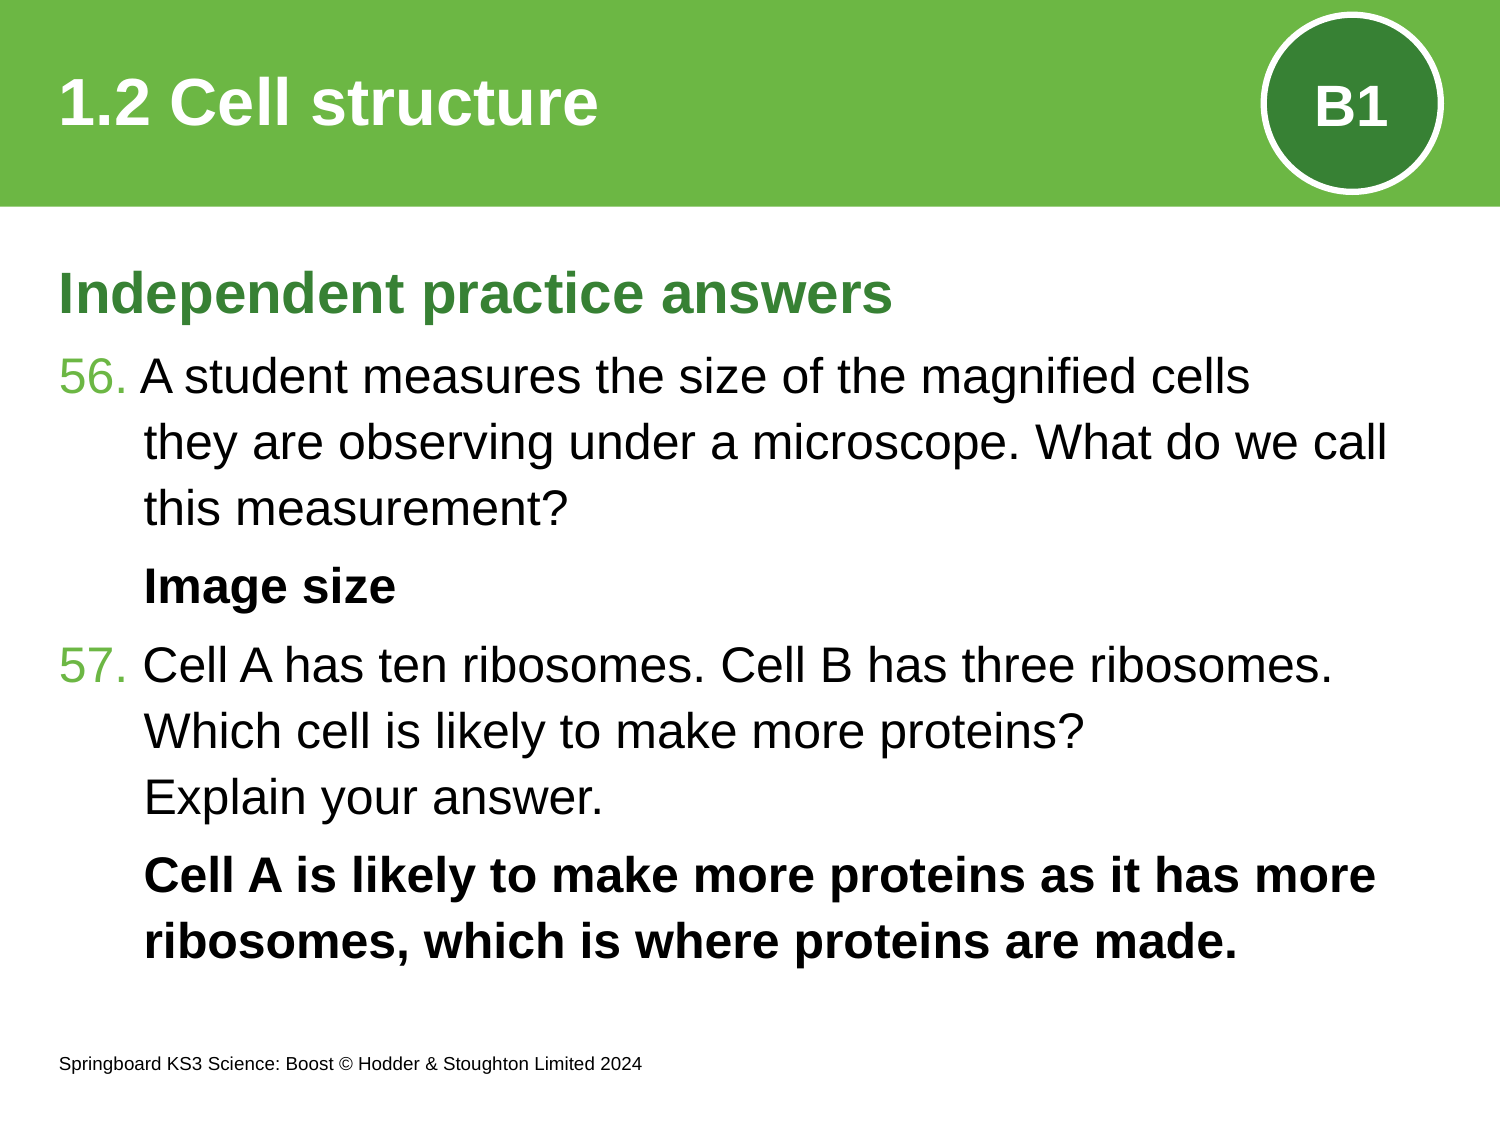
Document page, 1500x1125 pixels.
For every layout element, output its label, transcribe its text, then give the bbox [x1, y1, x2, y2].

list Independent practice answers 56. A student measures the size of the magnified cells they are observing under a microscope. What do we call this measurement? Image size 57. Cell A has ten ribosomes. Cell B has three ribosomes. Which cell is likely to make more proteins? Explain your answer. Cell A is likely to make more proteins as it has more ribosomes, which is where proteins are made. [59, 248, 1441, 987]
title 1.2 Cell structure [59, 0, 1240, 207]
footer Springboard KS3 Science: Boost © Hodder & Stoughton Limited 2024 [59, 1033, 680, 1094]
text_box B1 [1262, 13, 1442, 193]
